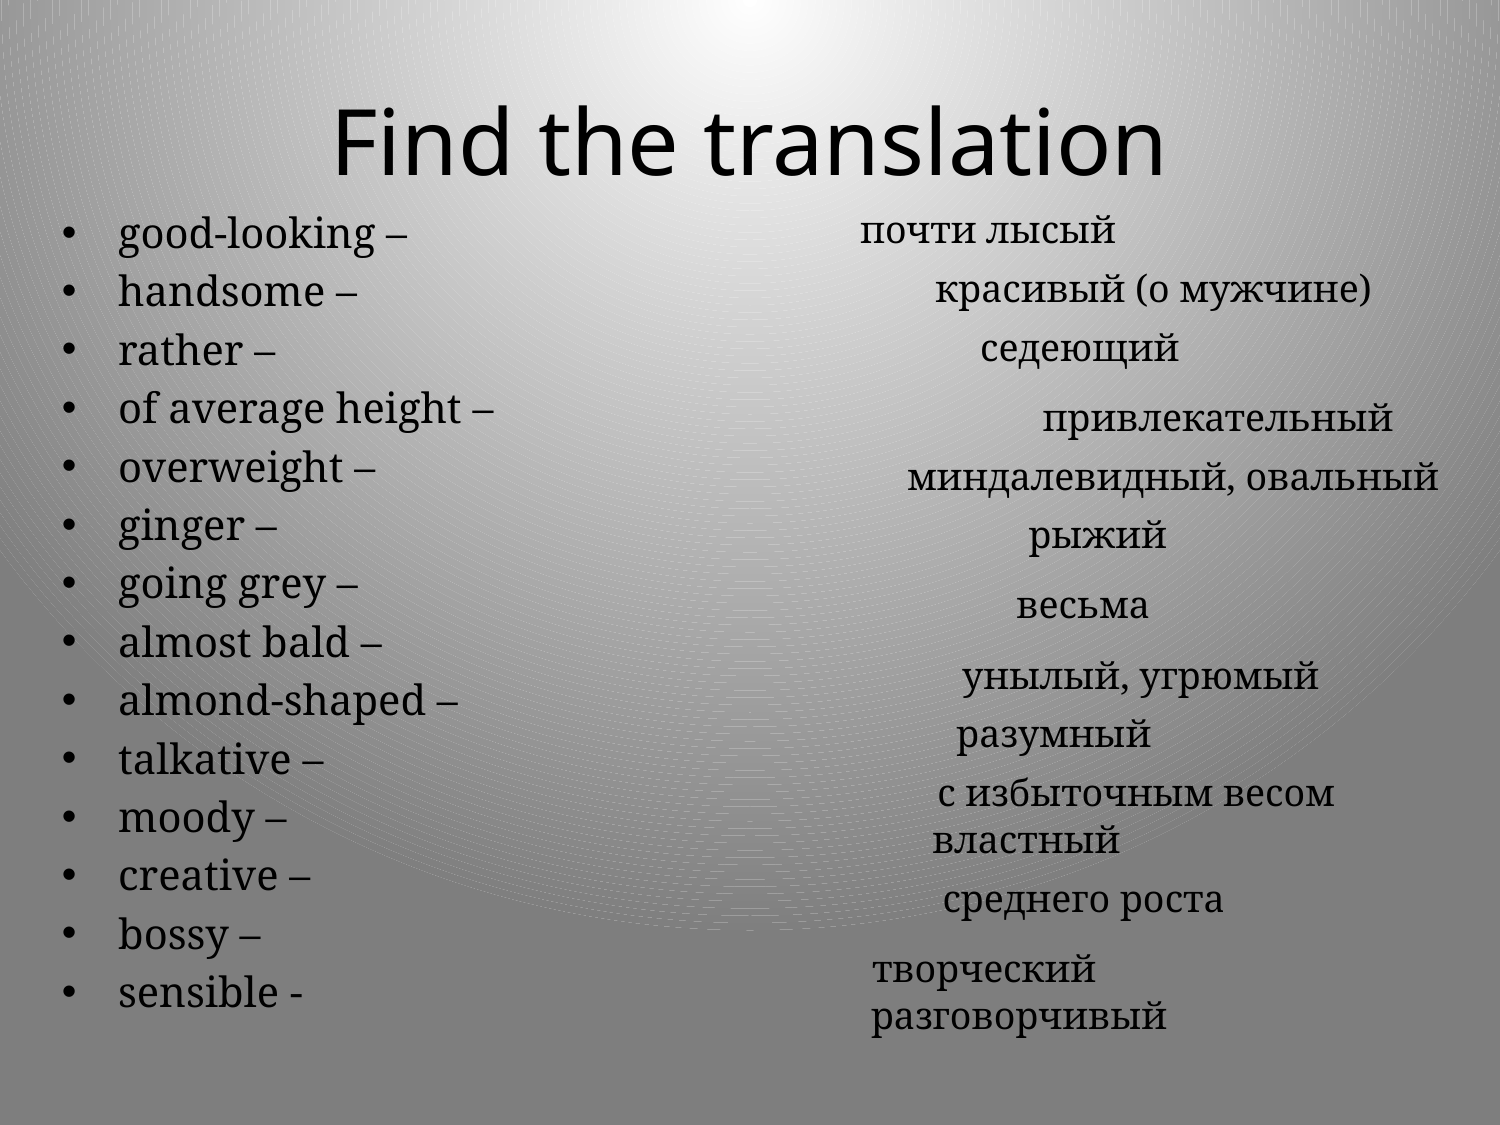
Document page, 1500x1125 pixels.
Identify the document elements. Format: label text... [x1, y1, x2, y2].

text_box властный [917, 808, 1136, 869]
text_box разговорчивый [856, 984, 1183, 1045]
text_box седеющий [965, 316, 1195, 377]
text_box среднего роста [927, 867, 1240, 927]
text_box разумный [941, 703, 1167, 763]
text_box миндалевидный, овальный [892, 445, 1455, 505]
text_box с избыточным весом [922, 761, 1351, 822]
text_box привлекательный [1028, 386, 1409, 445]
text_box творческий [857, 937, 1112, 998]
text_box унылый, угрюмый [947, 644, 1335, 705]
text_box весьма [1001, 574, 1165, 634]
text_box почти лысый [845, 199, 1131, 259]
list good-looking – handsome – rather – of average height – overweight – ginger – going grey – almost bald – almond-shaped – talkative – moody – creative – bossy – sensible - [46, 199, 1442, 1067]
text_box рыжий [1013, 505, 1182, 564]
title Find the translation [75, 45, 1425, 199]
text_box красивый (о мужчине) [920, 257, 1387, 318]
